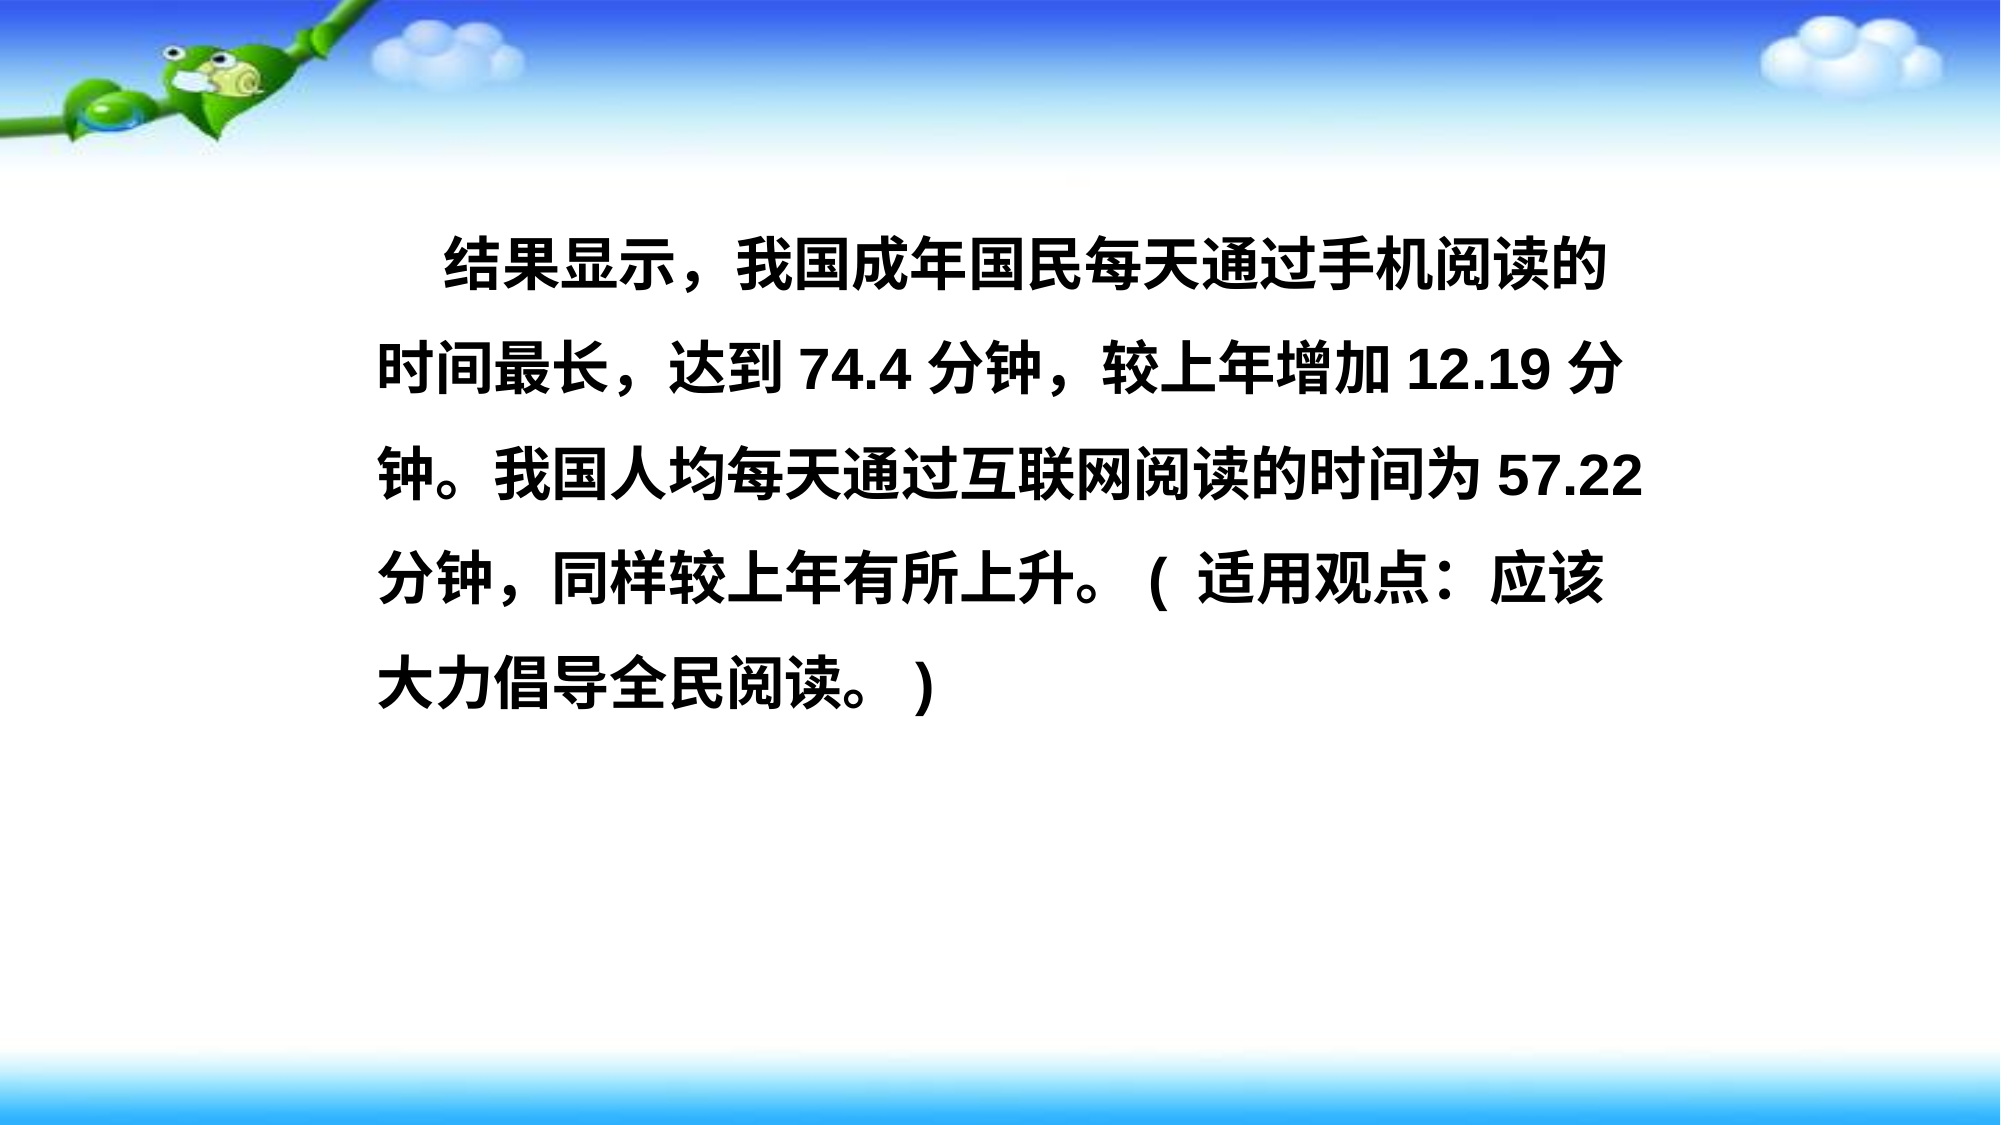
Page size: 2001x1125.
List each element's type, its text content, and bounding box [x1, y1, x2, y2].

text_box 结果显示，我国成年国民每天通过手机阅读的时间最长，达到74.4分钟，较上年增加12.19分钟。我国人均每天通过互联网阅读的时间为57.22分钟，同样较上年有所上升。( 适用观点：应该大力倡导全民阅读。) [362, 184, 1668, 724]
picture [0, 0, 2001, 1125]
